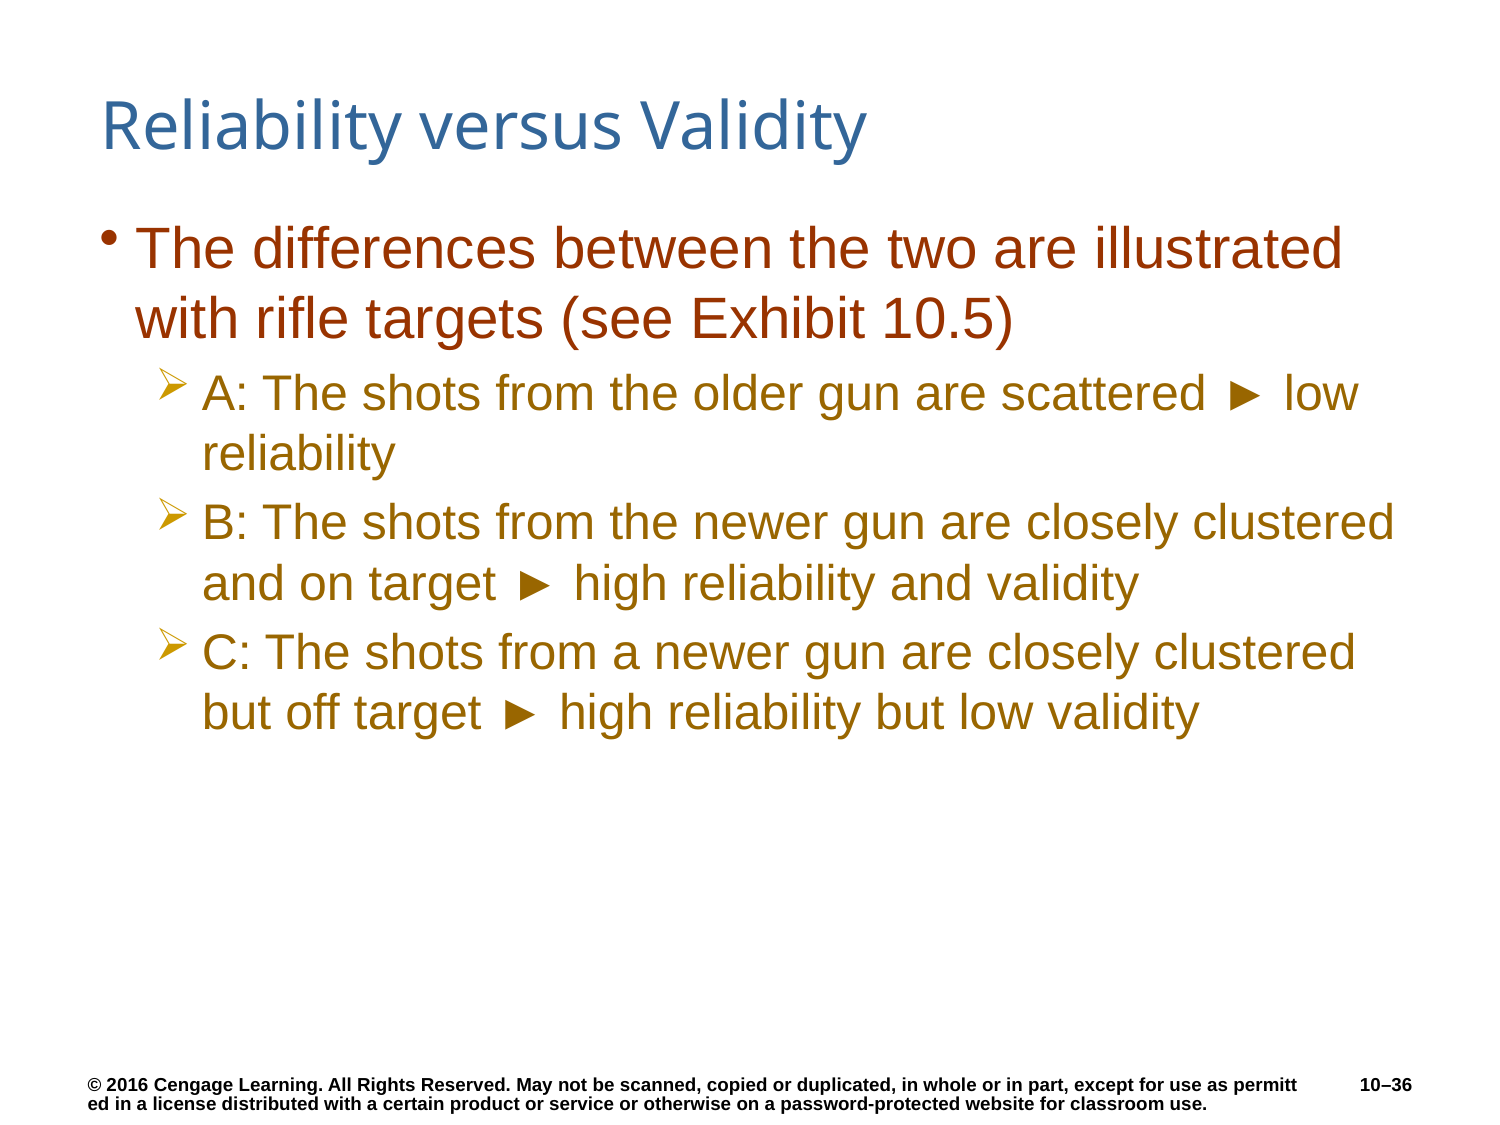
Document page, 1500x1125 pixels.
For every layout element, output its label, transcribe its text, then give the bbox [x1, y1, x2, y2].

footer © 2016 Cengage Learning. All Rights Reserved. May not be scanned, copied or duplicated, in whole or in part, except for use as permitted in a license distributed with a certain product or service or otherwise on a password-protected website for classroom use. [87, 1057, 1050, 1103]
list The differences between the two are illustrated with rifle targets (see Exhibit 10.5) A: The shots from the older gun are scattered ► low reliability B: The shots from the newer gun are closely clustered and on target ► high reliability and validity C: The shots from a newer gun are closely clustered but off target ► high reliability but low validity [84, 202, 1414, 1013]
slide_number 10–36 [1050, 1042, 1413, 1103]
title Reliability versus Validity [85, 75, 1411, 171]
